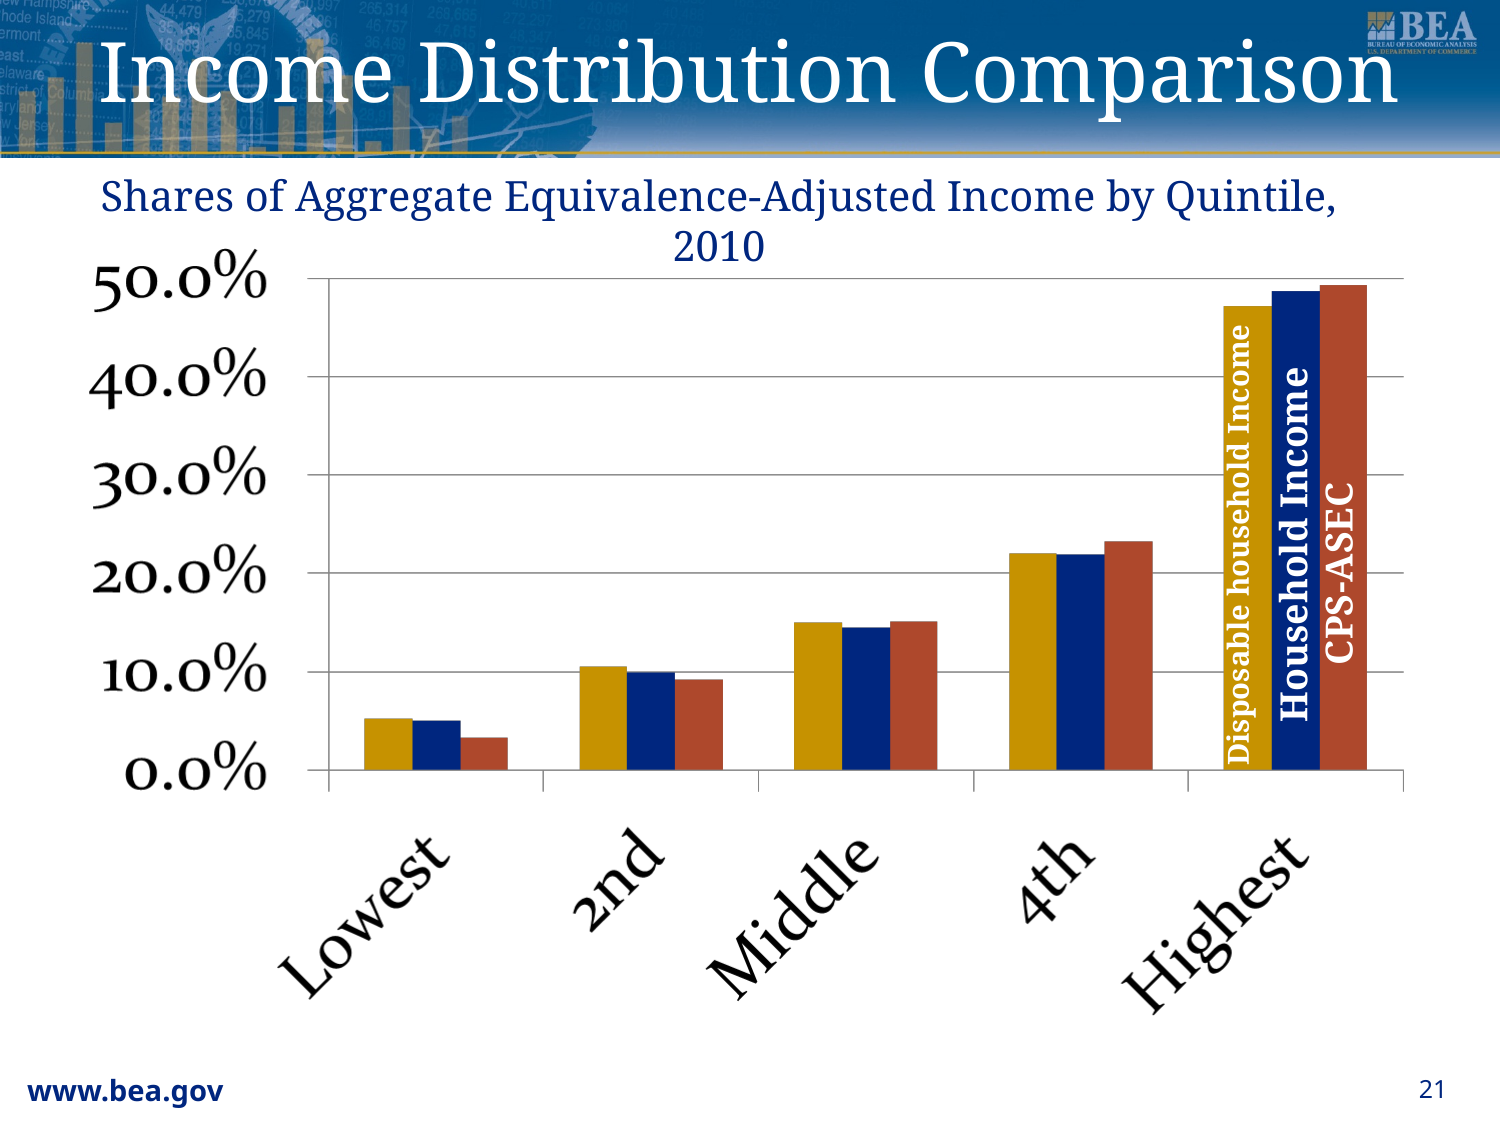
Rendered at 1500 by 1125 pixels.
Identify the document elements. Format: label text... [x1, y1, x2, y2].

title Income Distribution Comparison [0, 0, 1500, 138]
picture [0, 138, 1500, 158]
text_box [66, 219, 1434, 1053]
slide_number 21 [1400, 1062, 1463, 1116]
text_box Shares of Aggregate Equivalence-Adjusted Income by Quintile, 2010 [49, 162, 1388, 278]
